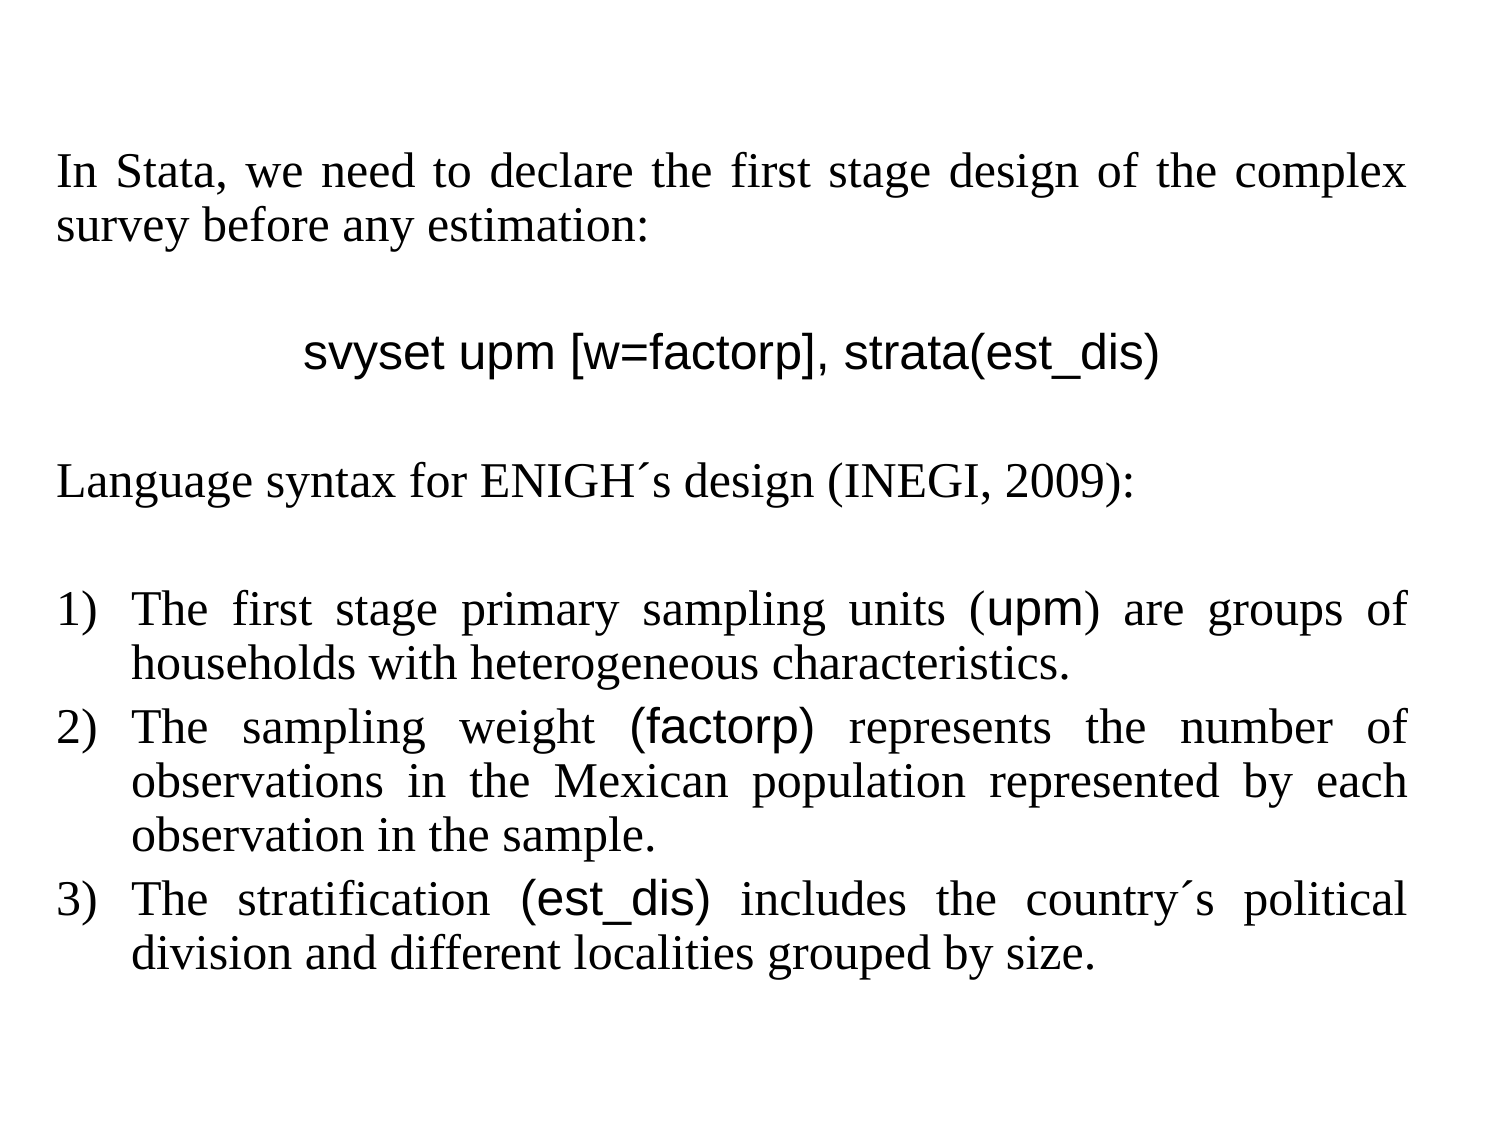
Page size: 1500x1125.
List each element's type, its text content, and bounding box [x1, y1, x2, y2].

text_box In Stata, we need to declare the first stage design of the complex survey before any estimation: svyset upm [w=factorp], strata(est_dis) Language syntax for ENIGH´s design (INEGI, 2009): The first stage primary sampling units (upm) are groups of households with heterogeneous characteristics. The sampling weight (factorp) represents the number of observations in the Mexican population represented by each observation in the sample. The stratification (est_dis) includes the country´s political division and different localities grouped by size. [41, 137, 1424, 988]
